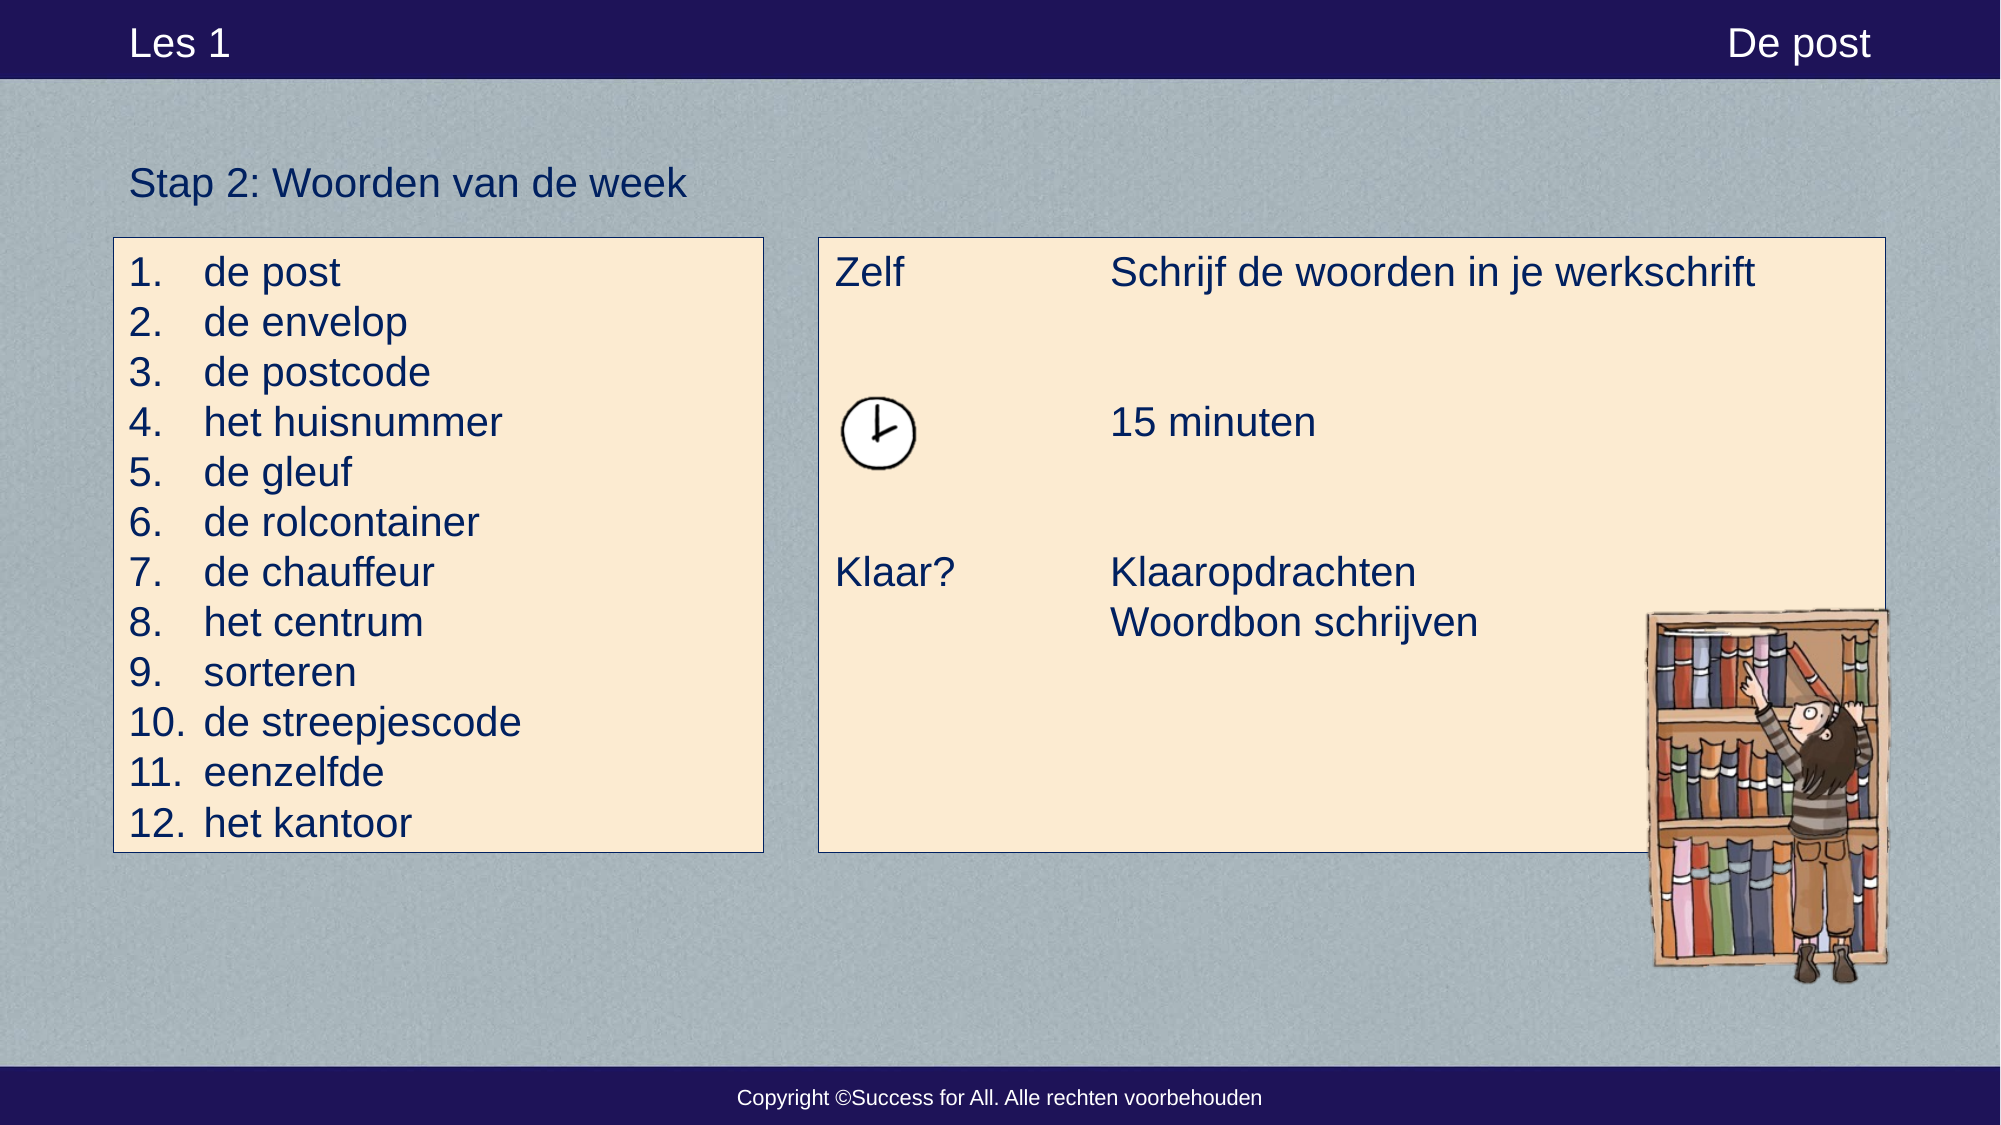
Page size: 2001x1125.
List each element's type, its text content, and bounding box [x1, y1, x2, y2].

text_box Les 1 [114, 8, 354, 73]
text_box Copyright ©Success for All. Alle rechten voorbehouden [0, 1076, 2000, 1125]
picture [0, 0, 2001, 1125]
text_box De post [999, 8, 1886, 73]
text_box Zelf Schrijf de woorden in je werkschrift 15 minuten Klaar? Klaaropdrachten Woordbon schrijven [818, 237, 1886, 853]
text_box Stap 2: Woorden van de week [113, 148, 1635, 214]
text_box de post de envelop de postcode het huisnummer de gleuf de rolcontainer de chauffeur het centrum sorteren de streepjescode eenzelfde het kantoor [113, 237, 764, 853]
